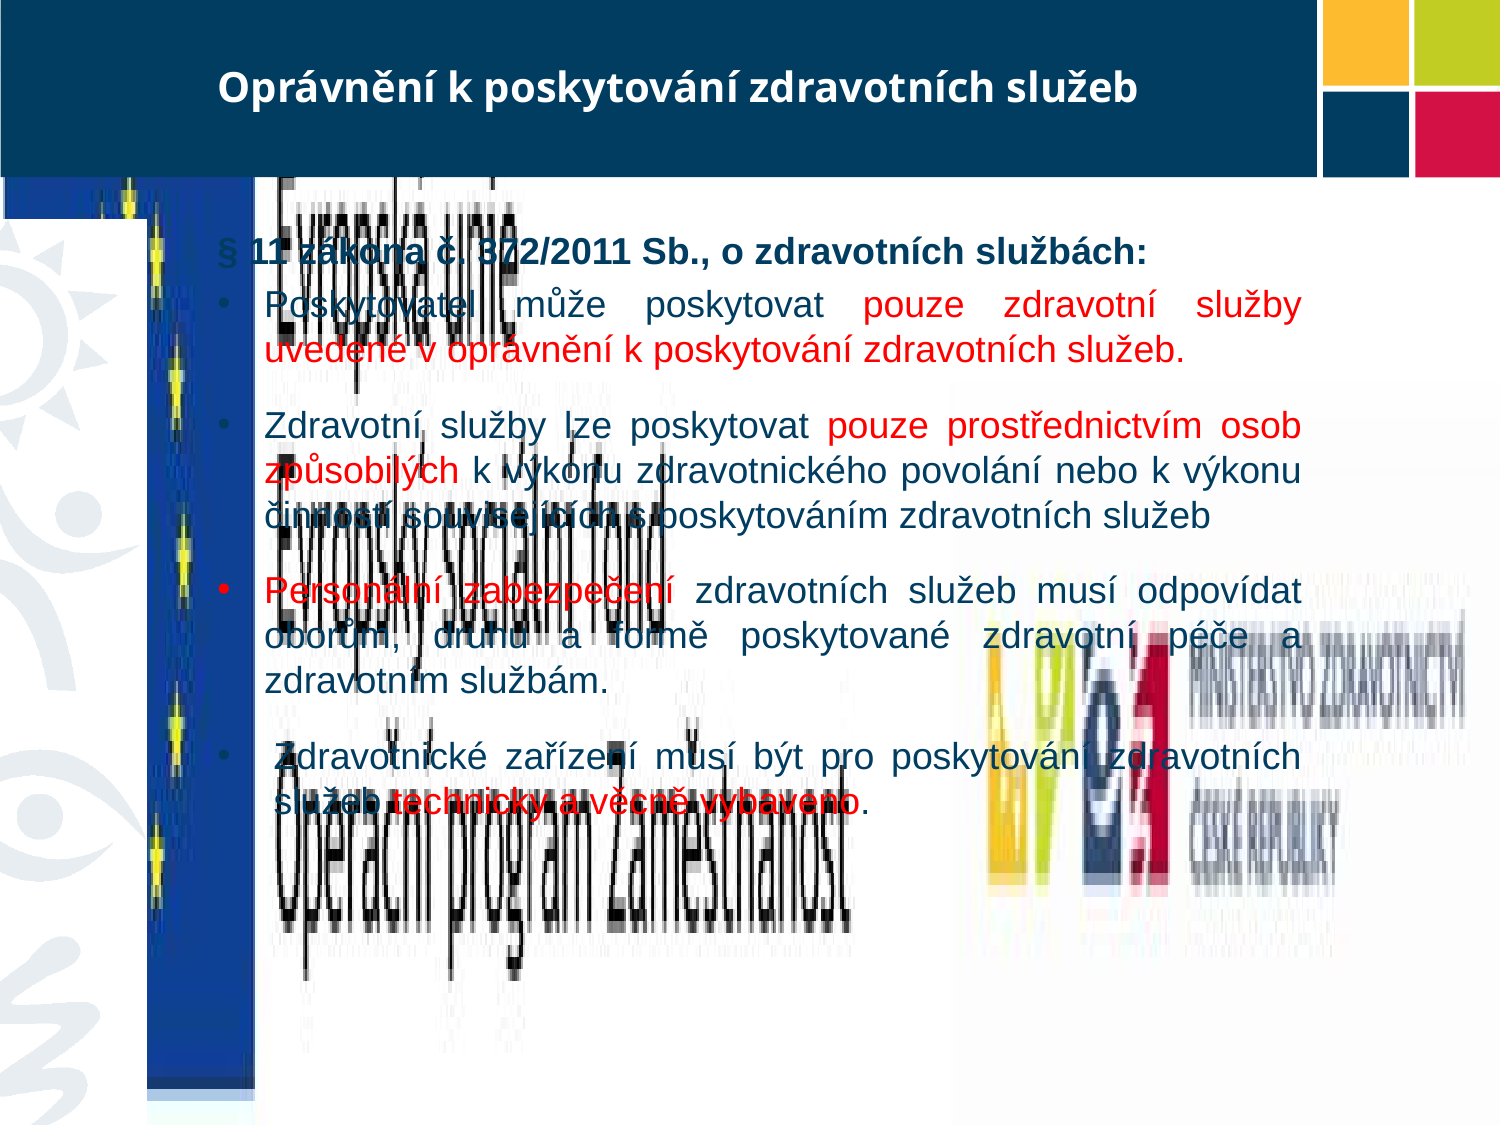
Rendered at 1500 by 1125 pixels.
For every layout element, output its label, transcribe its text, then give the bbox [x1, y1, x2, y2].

title Oprávnění k poskytování zdravotních služeb [202, 0, 1317, 173]
picture [0, 0, 1500, 1125]
list § 11 zákona č. 372/2011 Sb., o zdravotních službách: Poskytovatel může poskytovat pouze zdravotní služby uvedené v oprávnění k poskytování zdravotních služeb. Zdravotní služby lze poskytovat pouze prostřednictvím osob způsobilých k výkonu zdravotnického povolání nebo k výkonu činností souvisejících s poskytováním zdravotních služeb Personální zabezpečení zdravotních služeb musí odpovídat oborům, druhu a formě poskytované zdravotní péče a zdravotním službám. Zdravotnické zařízení musí být pro poskytování zdravotních služeb technicky a věcně vybaveno. [202, 219, 1317, 929]
